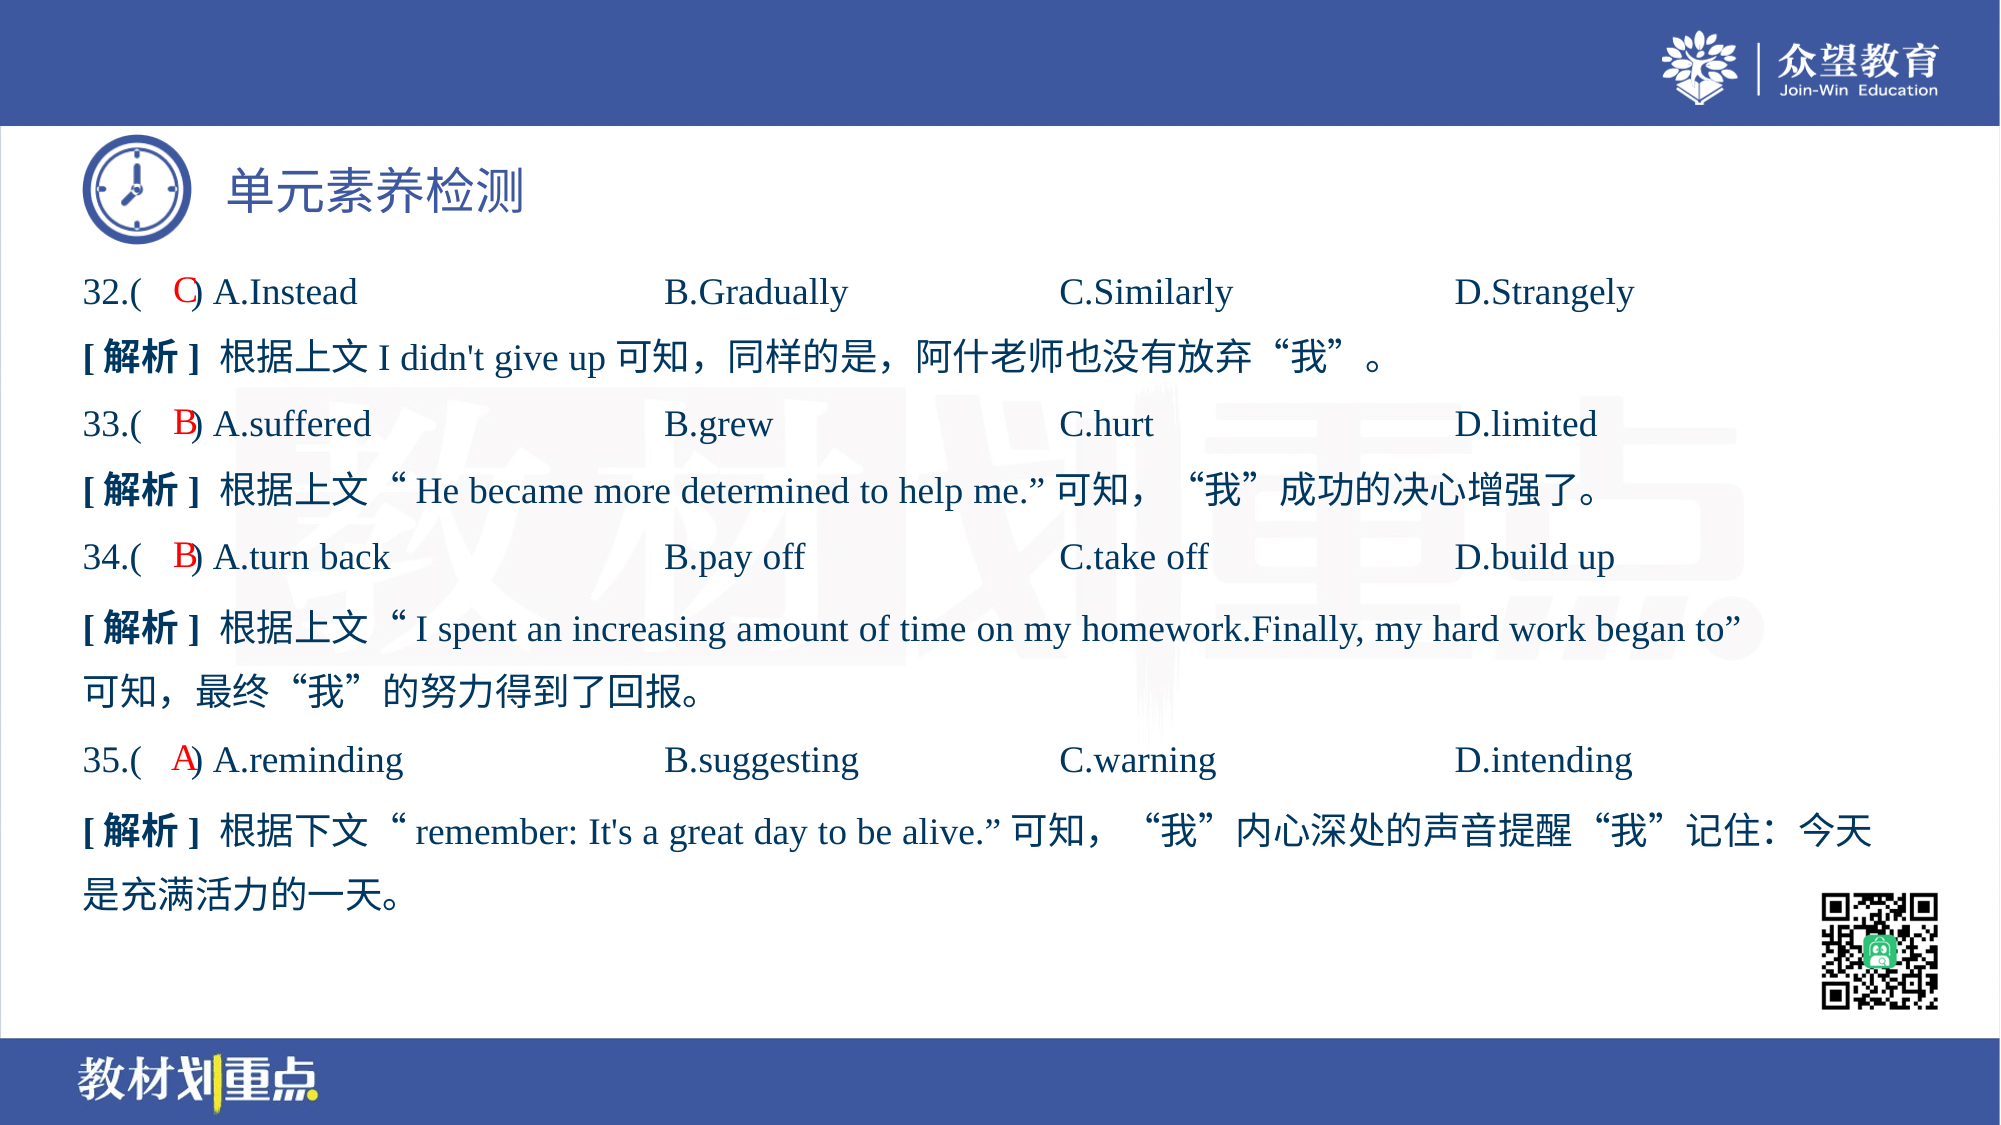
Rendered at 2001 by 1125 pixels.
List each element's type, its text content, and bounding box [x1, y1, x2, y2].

text_box [解析] 根据下文“remember: It's a great day to be alive.”可知，“我”内心深处的声音提醒“我”记住：今天 是充满活力的一天。 [82, 783, 1817, 910]
text_box B [159, 377, 212, 436]
text_box 33.( ) A.suffered B.grew C.hurt D.limited [82, 379, 1817, 438]
text_box [解析] 根据上文I didn't give up可知，同样的是，阿什老师也没有放弃“我”。 [82, 313, 1817, 371]
text_box A [157, 713, 212, 772]
text_box [解析] 根据上文“I spent an increasing amount of time on my homework.Finally, my hard work began to” 可知，最终“我”的努力得到了回报。 [82, 580, 1817, 707]
text_box 35.( ) A.reminding B.suggesting C.warning D.intending [82, 715, 1817, 774]
text_box [解析] 根据上文“He became more determined to help me.”可知，“我”成功的决心增强了。 [82, 446, 1817, 504]
text_box B [159, 510, 212, 569]
text_box C [159, 245, 212, 304]
text_box 34.( ) A.turn back B.pay off C.take off D.build up [82, 512, 1817, 571]
picture [0, 0, 2000, 1125]
text_box 32.( ) A.Instead B.Gradually C.Similarly D.Strangely [82, 247, 1817, 306]
